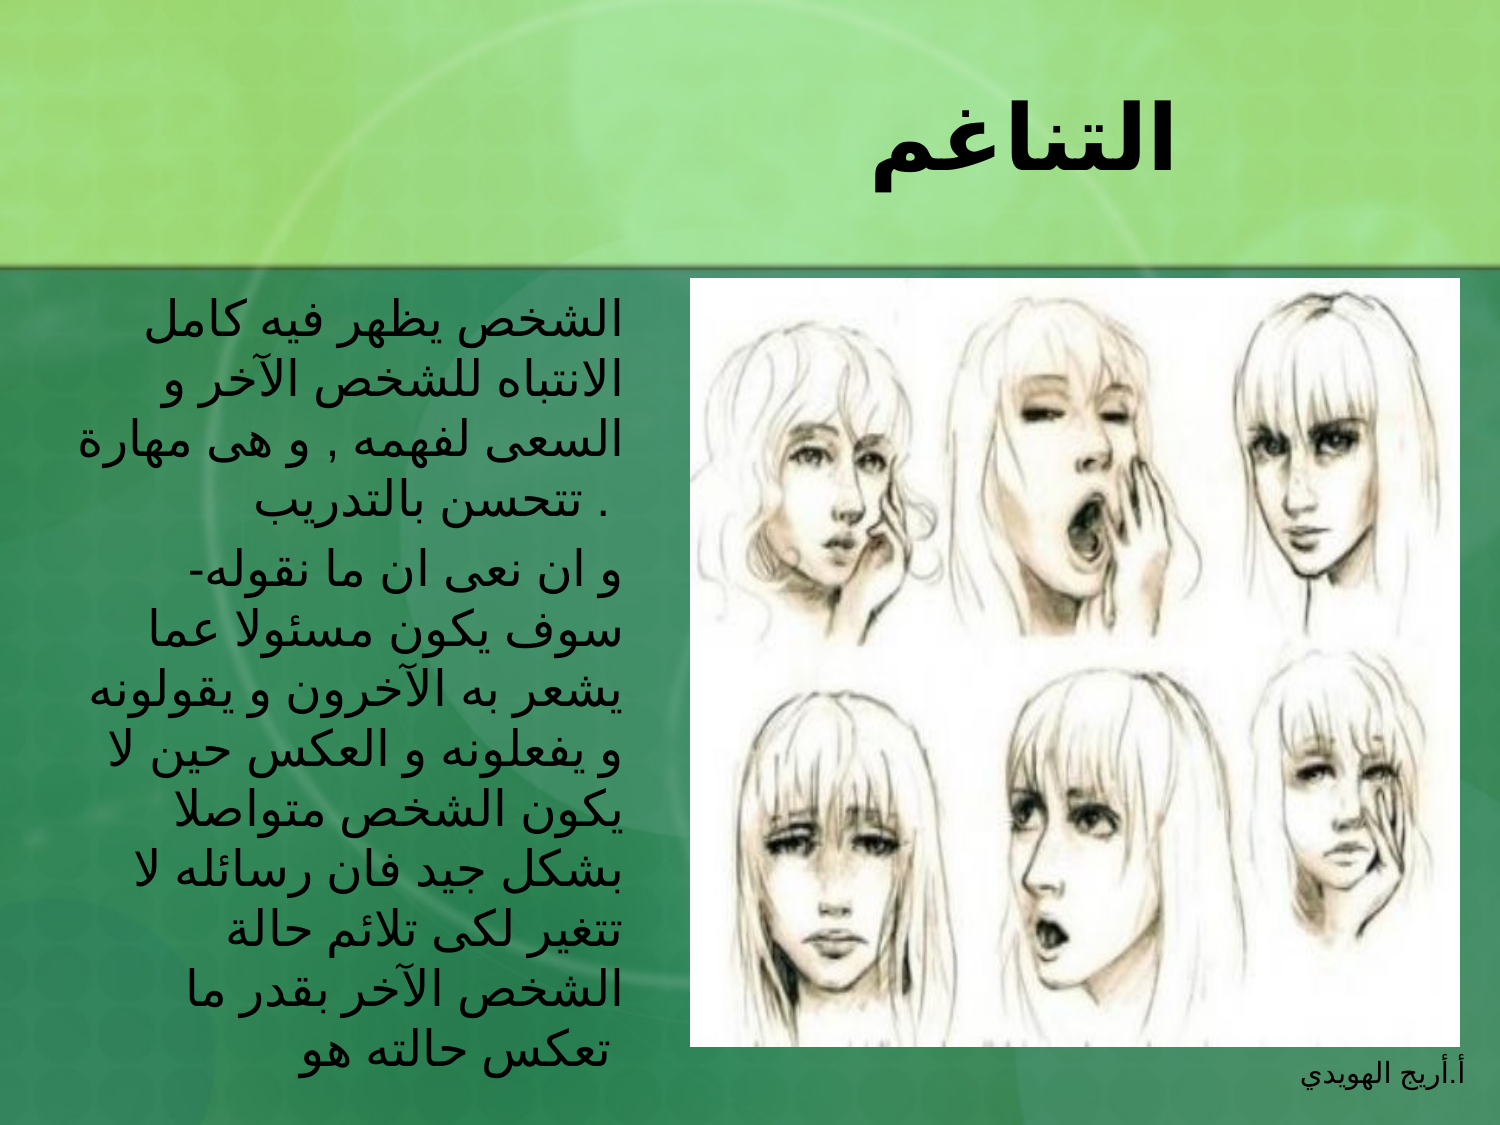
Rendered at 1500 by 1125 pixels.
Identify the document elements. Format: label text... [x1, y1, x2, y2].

list الشخص يظهر فيه كامل الانتباه للشخص الآخر و السعى لفهمه , و هى مهارة تتحسن بالتدريب . -و ان نعى ان ما نقوله سوف يكون مسئولا عما يشعر به الآخرون و يقولونه و يفعلونه و العكس حين لا يكون الشخص متواصلا بشكل جيد فان رسائله لا تتغير لكى تلائم حالة الشخص الآخر بقدر ما تعكس حالته هو [52, 278, 633, 1049]
title التناغم [74, 44, 1188, 197]
text_box أ.أريج الهويدي [998, 1046, 1473, 1097]
picture [0, 0, 1500, 1125]
